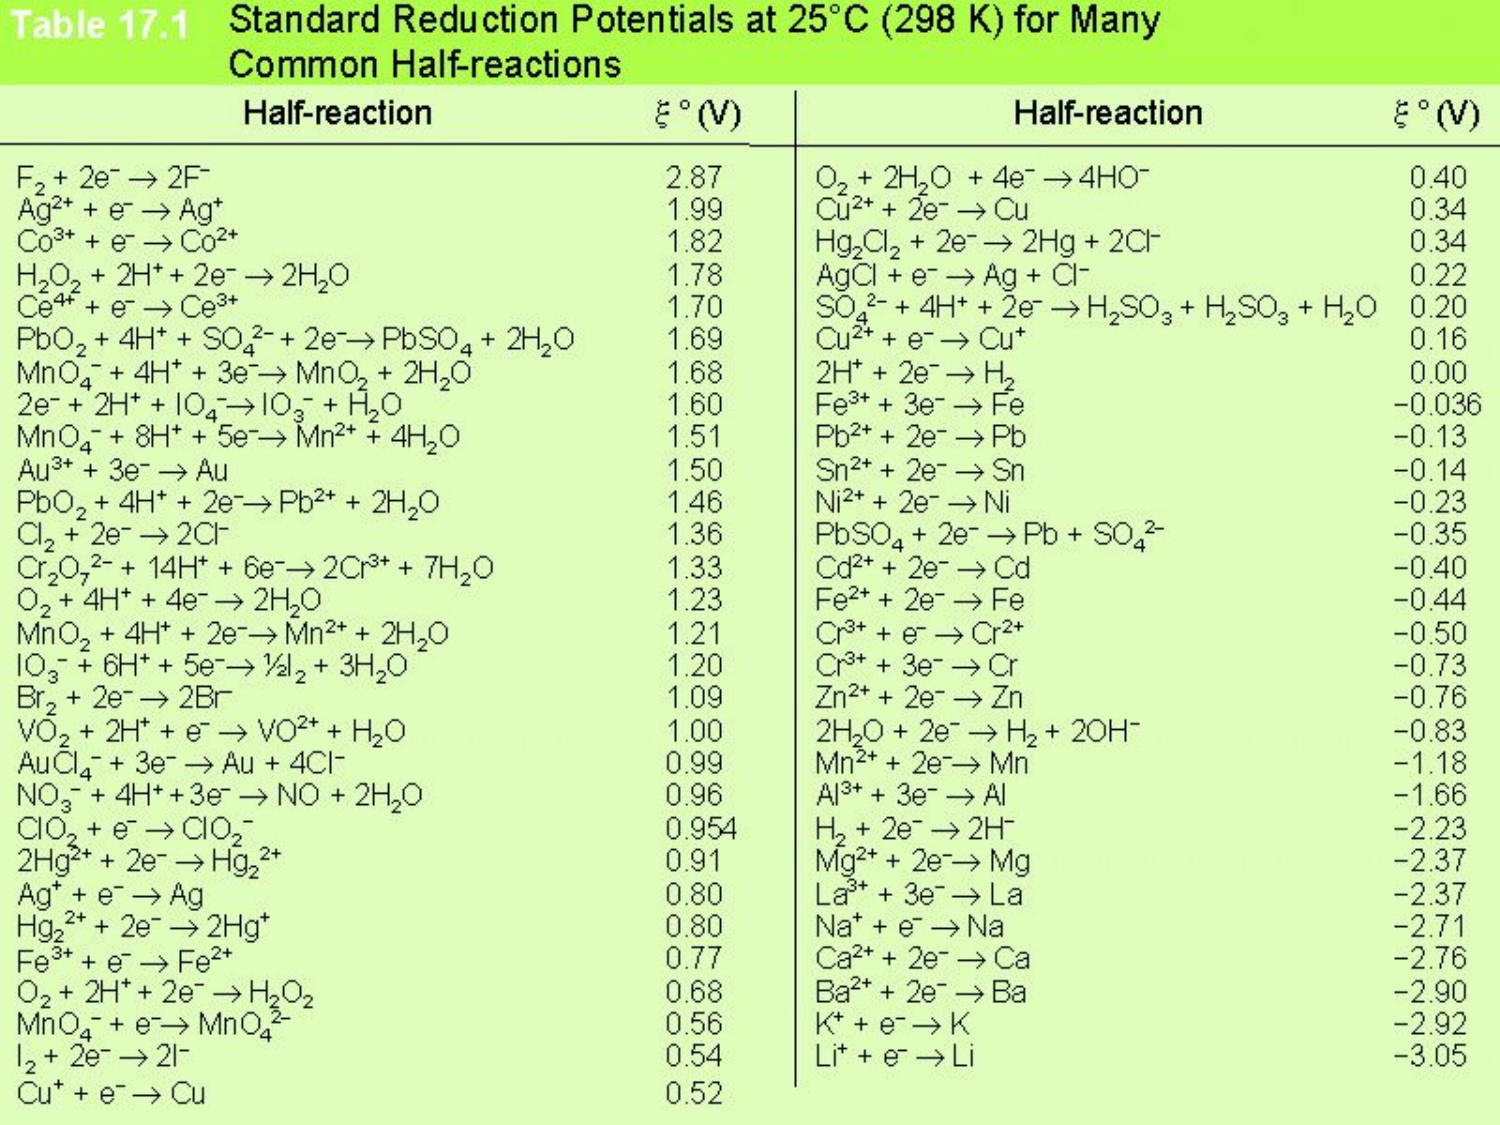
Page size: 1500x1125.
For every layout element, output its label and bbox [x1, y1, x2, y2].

list [0, 0, 1500, 1125]
